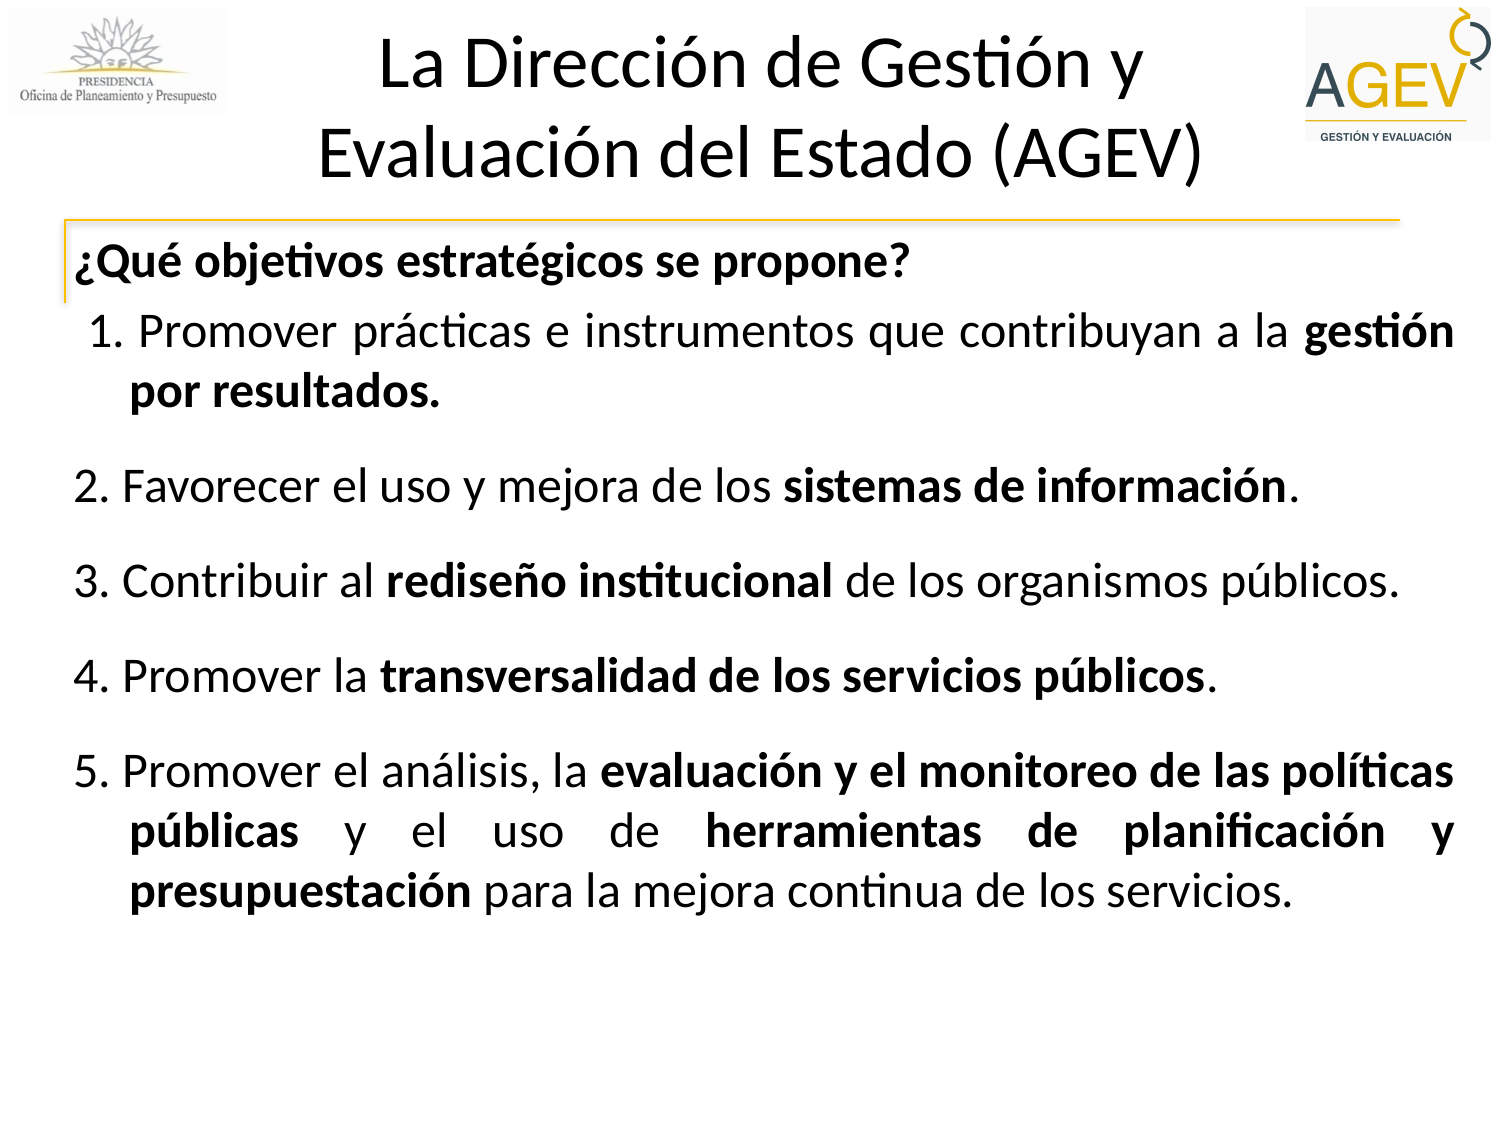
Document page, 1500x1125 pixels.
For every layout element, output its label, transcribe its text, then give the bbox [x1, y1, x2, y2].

picture [1305, 7, 1491, 141]
title La Dirección de Gestión y Evaluación del Estado (AGEV) [241, 8, 1282, 197]
list ¿Qué objetivos estratégicos se propone? 1. Promover prácticas e instrumentos que contribuyan a la gestión por resultados. 2. Favorecer el uso y mejora de los sistemas de información. 3. Contribuir al rediseño institucional de los organismos públicos. 4. Promover la transversalidad de los servicios públicos. 5. Promover el análisis, la evaluación y el monitoreo de las políticas públicas y el uso de herramientas de planificación y presupuestación para la mejora continua de los servicios. [58, 219, 1471, 1125]
picture [8, 7, 228, 114]
